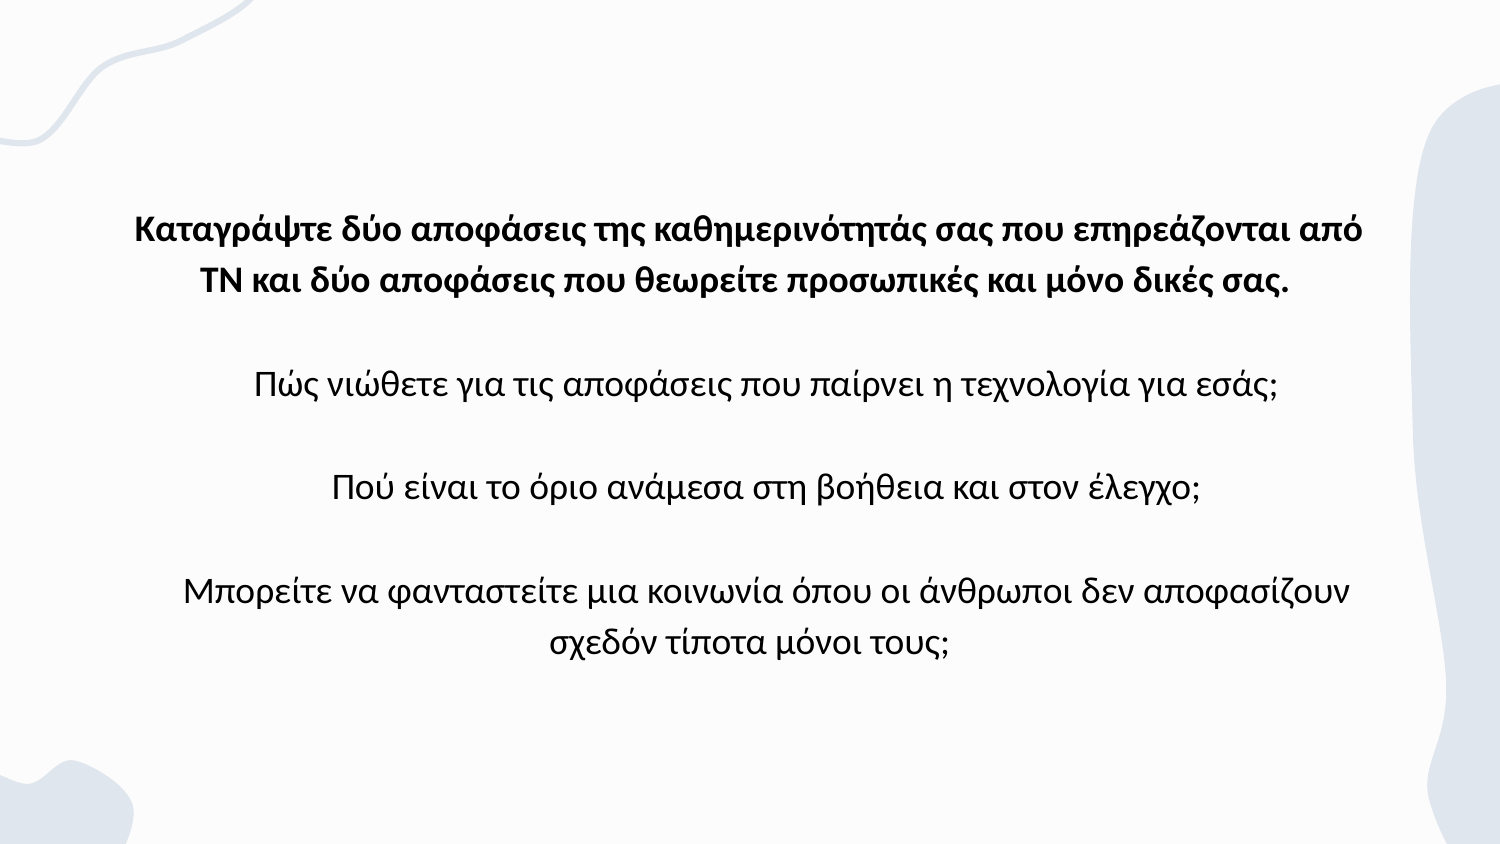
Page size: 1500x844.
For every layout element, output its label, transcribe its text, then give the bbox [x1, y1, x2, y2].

title Καταγράψτε δύο αποφάσεις της καθημερινότητάς σας που επηρεάζονται από ΤΝ και δύο αποφάσεις που θεωρείτε προσωπικές και μόνο δικές σας. Πώς νιώθετε για τις αποφάσεις που παίρνει η τεχνολογία για εσάς; Πού είναι το όριο ανάμεσα στη βοήθεια και στον έλεγχο; Μπορείτε να φανταστείτε μια κοινωνία όπου οι άνθρωποι δεν αποφασίζουν σχεδόν τίποτα μόνοι τους; [118, 181, 1382, 662]
